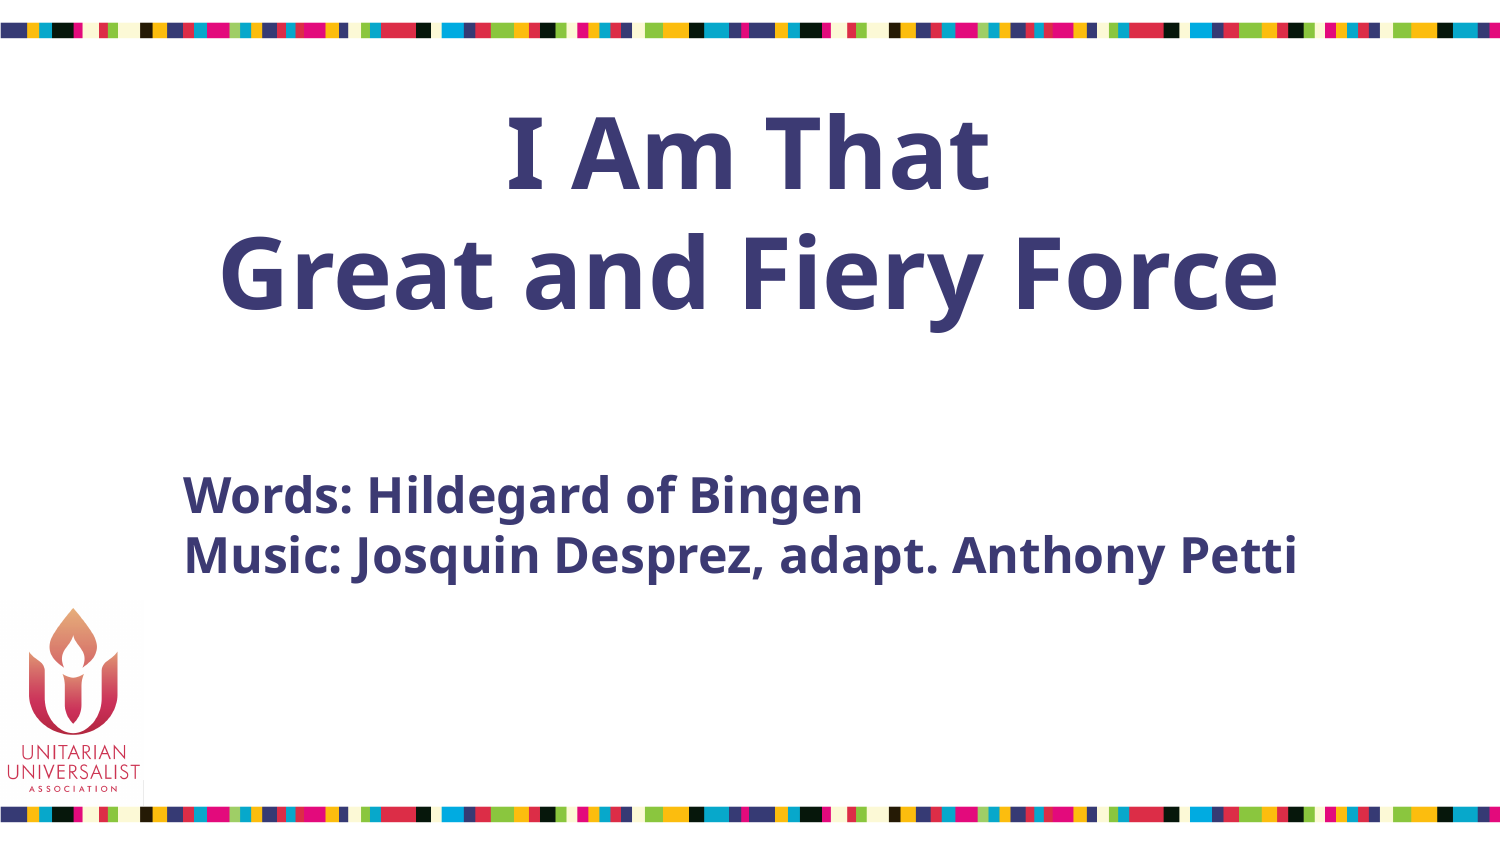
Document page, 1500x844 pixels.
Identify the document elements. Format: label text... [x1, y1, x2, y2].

text_box I Am That Great and Fiery Force [74, 75, 1425, 345]
picture [0, 600, 1500, 824]
picture [0, 22, 1500, 40]
text_box Words: Hildegard of Bingen Music: Josquin Desprez, adapt. Anthony Petti [168, 448, 1495, 659]
